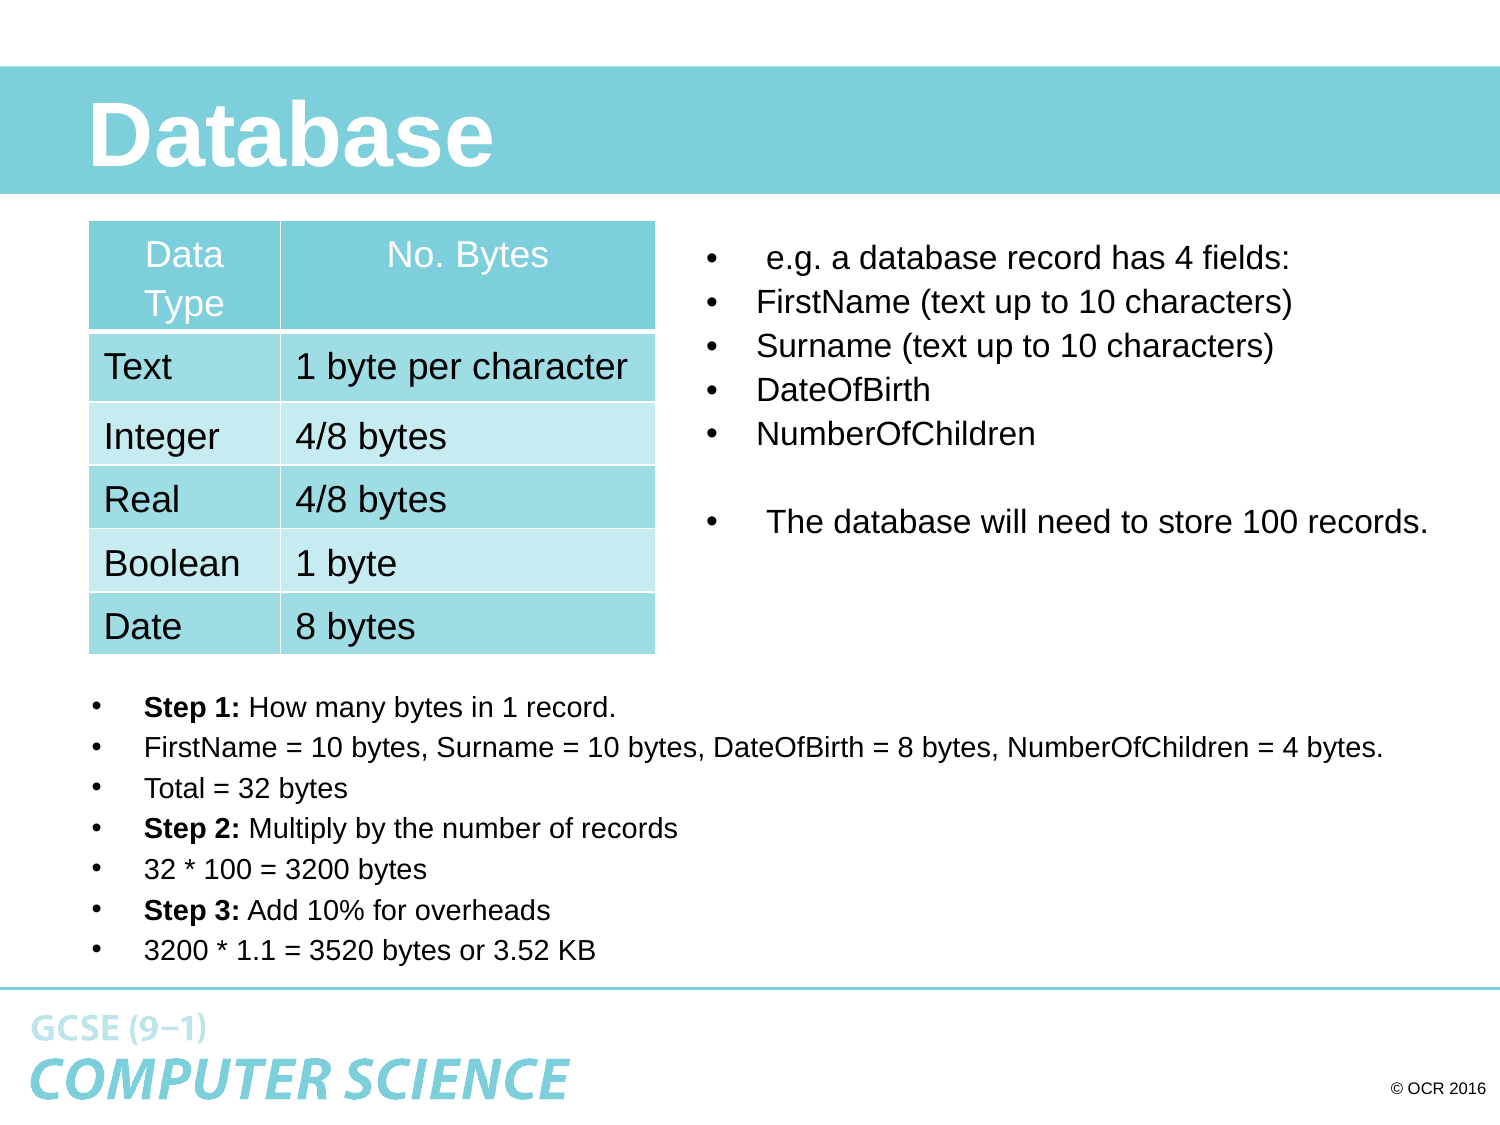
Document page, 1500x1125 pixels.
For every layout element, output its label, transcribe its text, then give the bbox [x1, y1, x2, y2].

table_header Data Type [89, 221, 280, 329]
table_cell Text [89, 334, 280, 401]
picture [0, 987, 1500, 1124]
list Step 1: How many bytes in 1 record. FirstName = 10 bytes, Surname = 10 bytes, DateOfBirth = 8 bytes, NumberOfChildren = 4 bytes. Total = 32 bytes Step 2: Multiply by the number of records 32 * 100 = 3200 bytes Step 3: Add 10% for overheads 3200 * 1.1 = 3520 bytes or 3.52 KB [76, 680, 1427, 1000]
table_cell Real [89, 466, 280, 528]
title Database [0, 66, 1500, 194]
table_cell 4/8 bytes [281, 403, 655, 464]
table_cell 8 bytes [281, 593, 655, 654]
table_cell Integer [89, 403, 280, 464]
table_cell Date [89, 593, 280, 654]
table_cell 4/8 bytes [281, 466, 655, 528]
table_cell 1 byte [281, 529, 655, 591]
table_cell Boolean [89, 529, 280, 591]
table_header No. Bytes [281, 221, 655, 329]
text_box e.g. a database record has 4 fields: FirstName (text up to 10 characters) Surname (text up to 10 characters) DateOfBirth NumberOfChildren The database will need to store 100 records. [690, 231, 1474, 551]
table_cell 1 byte per character [281, 334, 655, 401]
